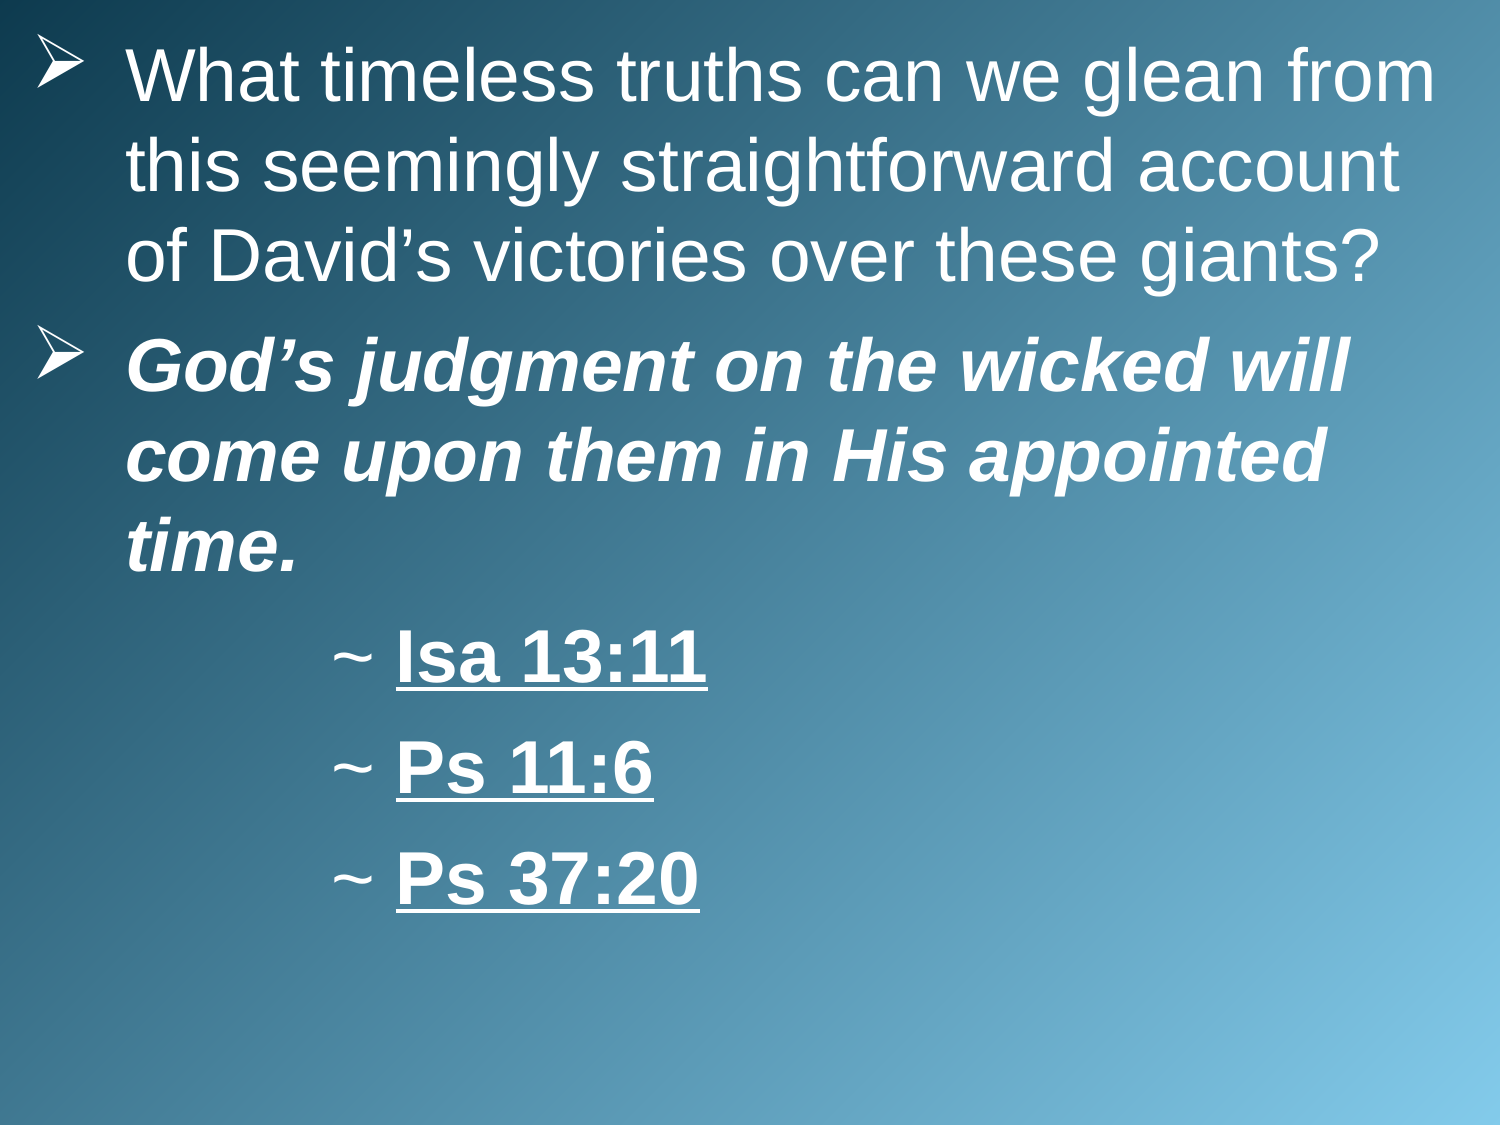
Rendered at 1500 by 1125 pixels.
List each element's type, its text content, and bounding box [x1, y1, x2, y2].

subtitle What timeless truths can we glean from this seemingly straightforward account of David’s victories over these giants? God’s judgment on the wicked will come upon them in His appointed time. ~ Isa 13:11 ~ Ps 11:6 ~ Ps 37:20 [16, 18, 1482, 1114]
